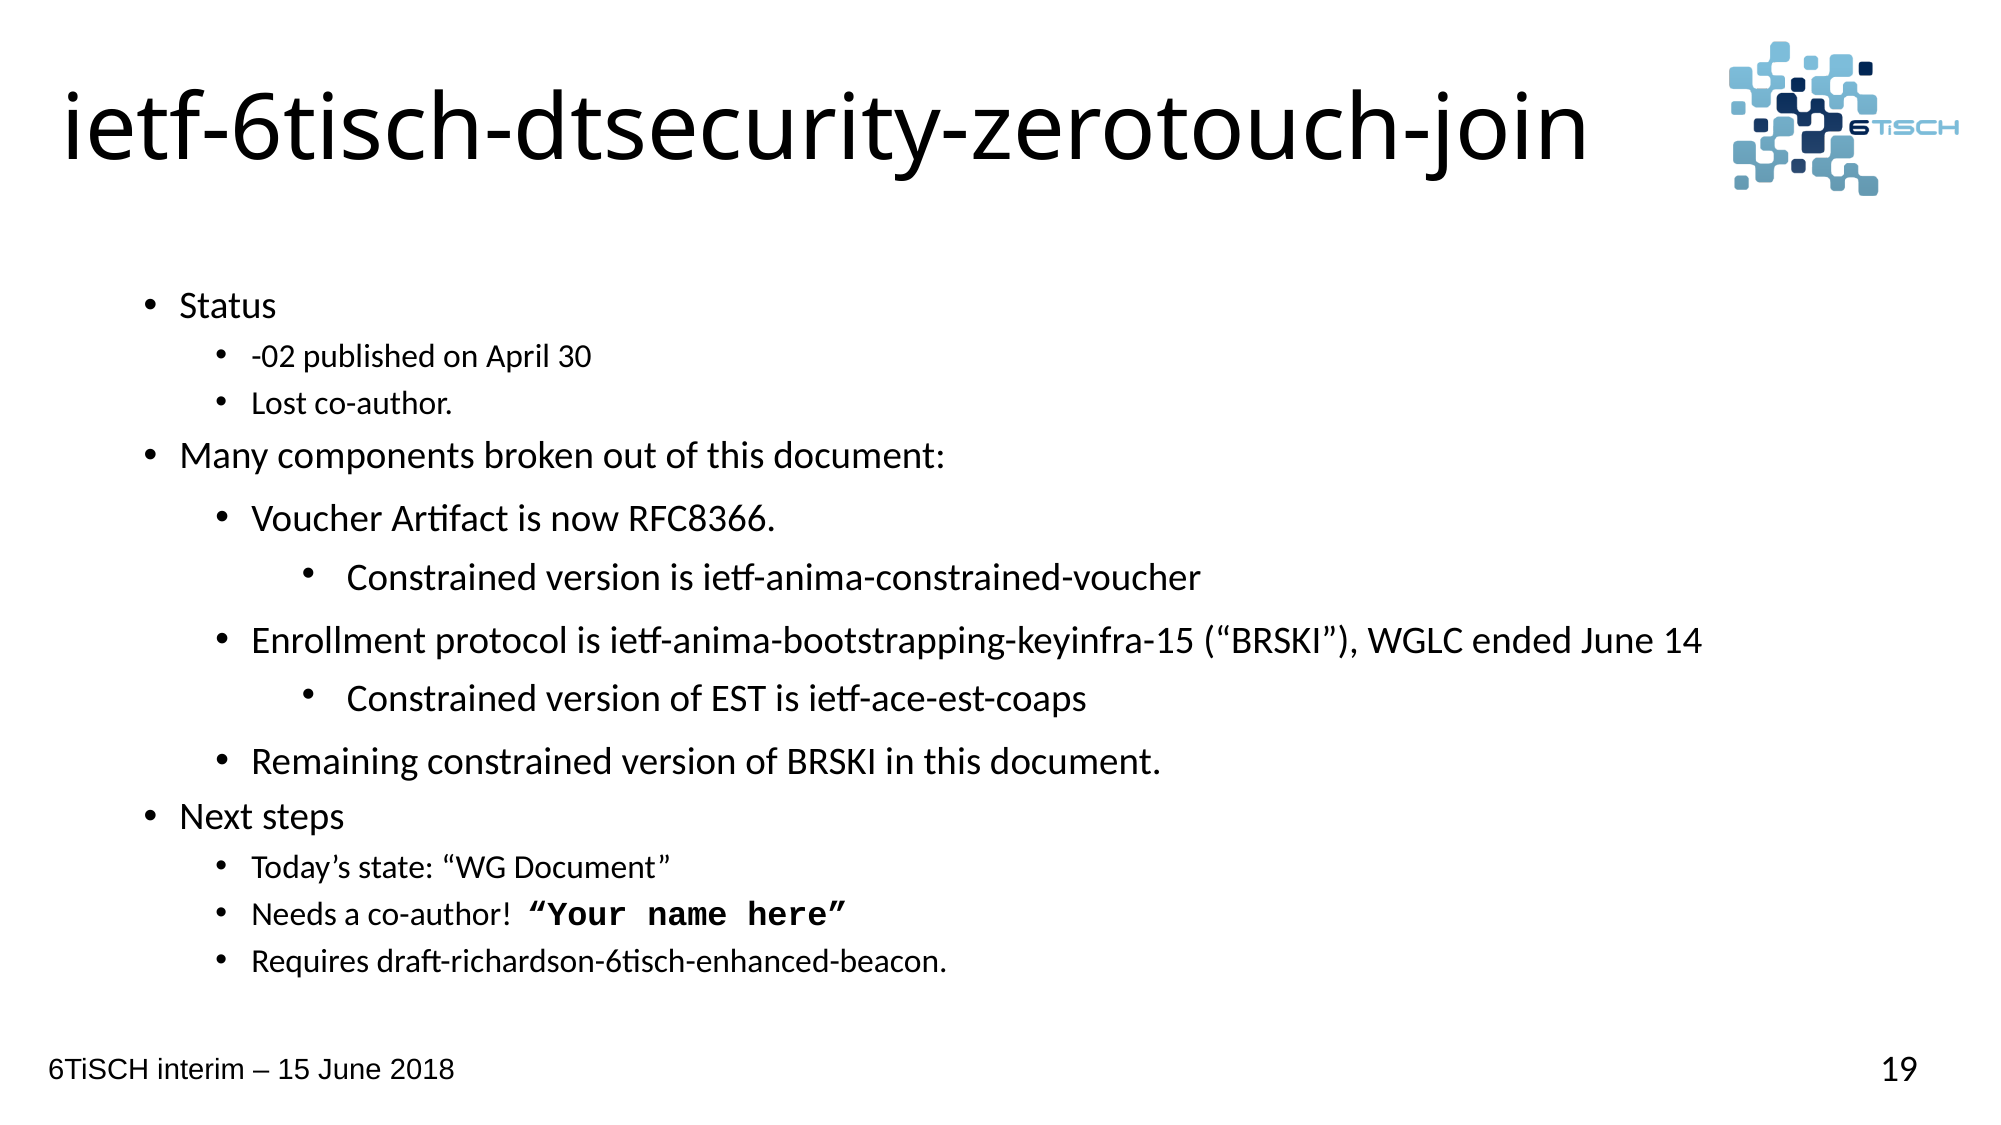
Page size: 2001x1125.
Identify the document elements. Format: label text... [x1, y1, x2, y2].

text_box 19 [1482, 1036, 1933, 1097]
picture [1725, 37, 1963, 200]
text_box ietf-6tisch-dtsecurity-zerotouch-join [46, 47, 1914, 213]
text_box Status -02 published on April 30 Lost co-author. Many components broken out of this document: Voucher Artifact is now RFC8366. Constrained version is ietf-anima-constrained-voucher Enrollment protocol is ietf-anima-bootstrapping-keyinfra-15 (“BRSKI”), WGLC ended June 14 Constrained version of EST is ietf-ace-est-coaps Remaining constrained version of BRSKI in this document. Next steps Today’s state: “WG Document” Needs a co-author! “Your name here” Requires draft-richardson-6tisch-enhanced-beacon. [128, 277, 1854, 992]
